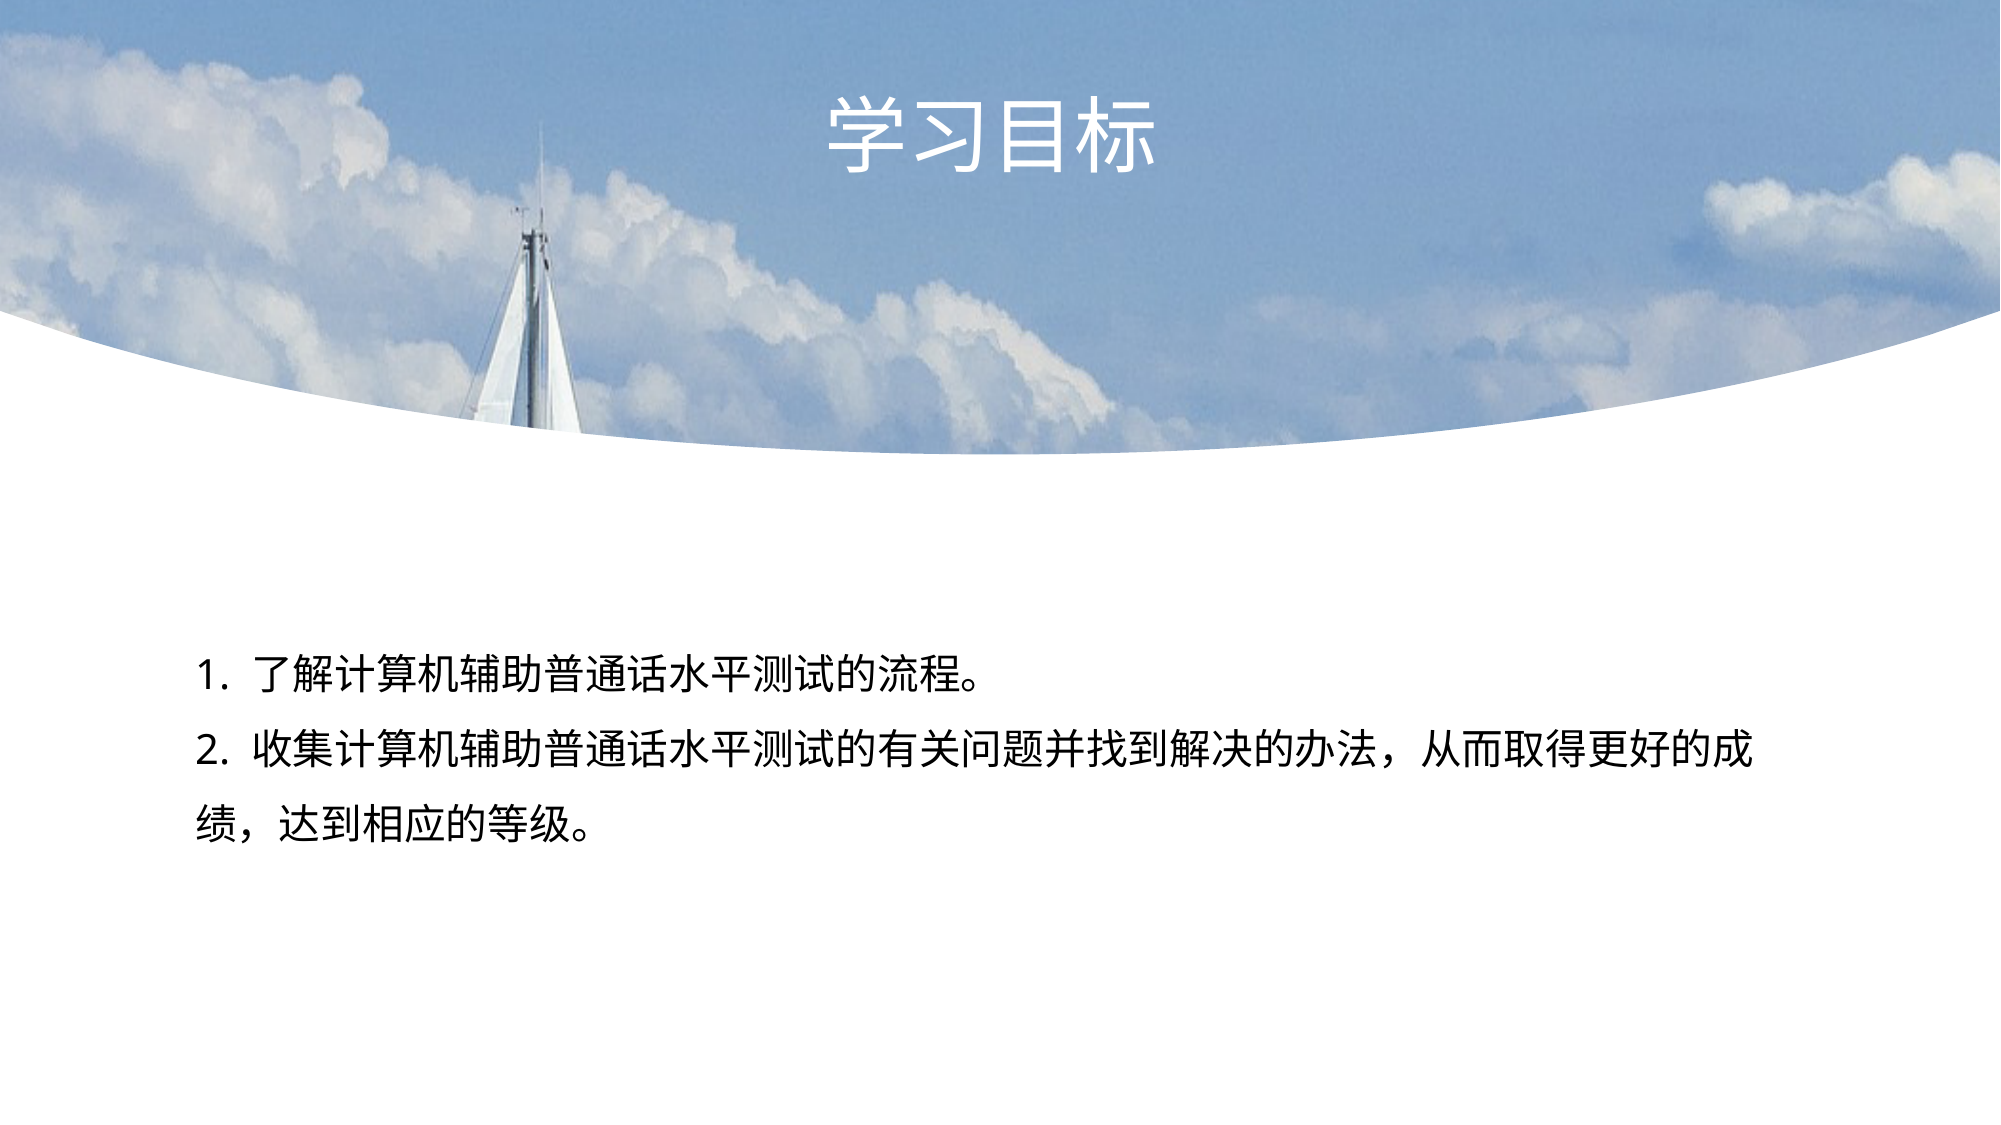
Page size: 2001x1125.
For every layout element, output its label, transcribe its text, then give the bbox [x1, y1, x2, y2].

picture [0, 0, 2000, 455]
text_box 1. 了解计算机辅助普通话水平测试的流程。 2. 收集计算机辅助普通话水平测试的有关问题并找到解决的办法，从而取得更好的成绩，达到相应的等级。 [180, 615, 1778, 856]
